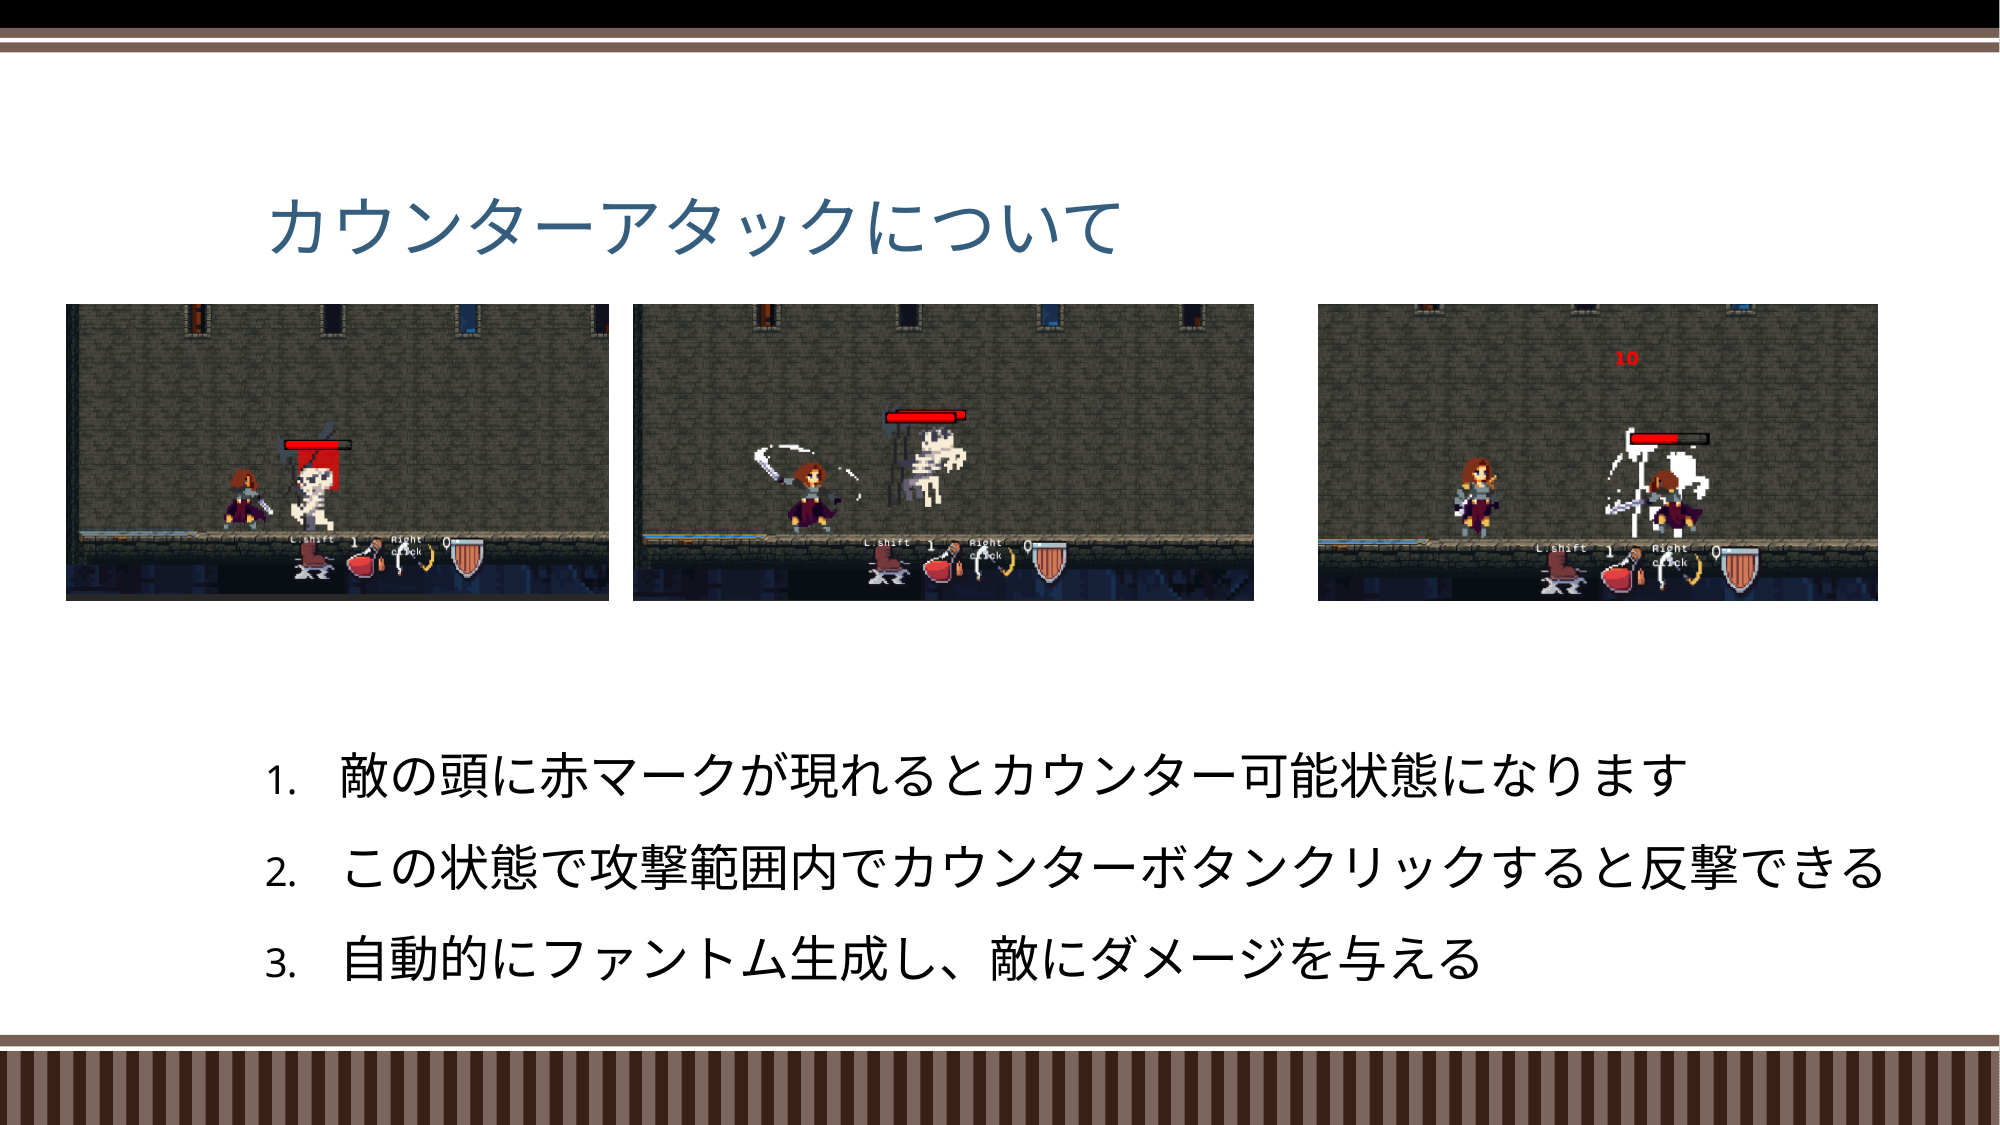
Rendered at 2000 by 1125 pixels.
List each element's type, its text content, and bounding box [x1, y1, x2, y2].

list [633, 304, 1254, 601]
text_box 敵の頭に赤マークが現れるとカウンター可能状態になります この状態で攻撃範囲内でカウンターボタンクリックすると反撃できる 自動的にファントム生成し、敵にダメージを与える [249, 743, 1921, 1025]
picture [66, 304, 609, 601]
picture [1318, 304, 1878, 601]
title カウンターアタックについて [249, 99, 1750, 275]
